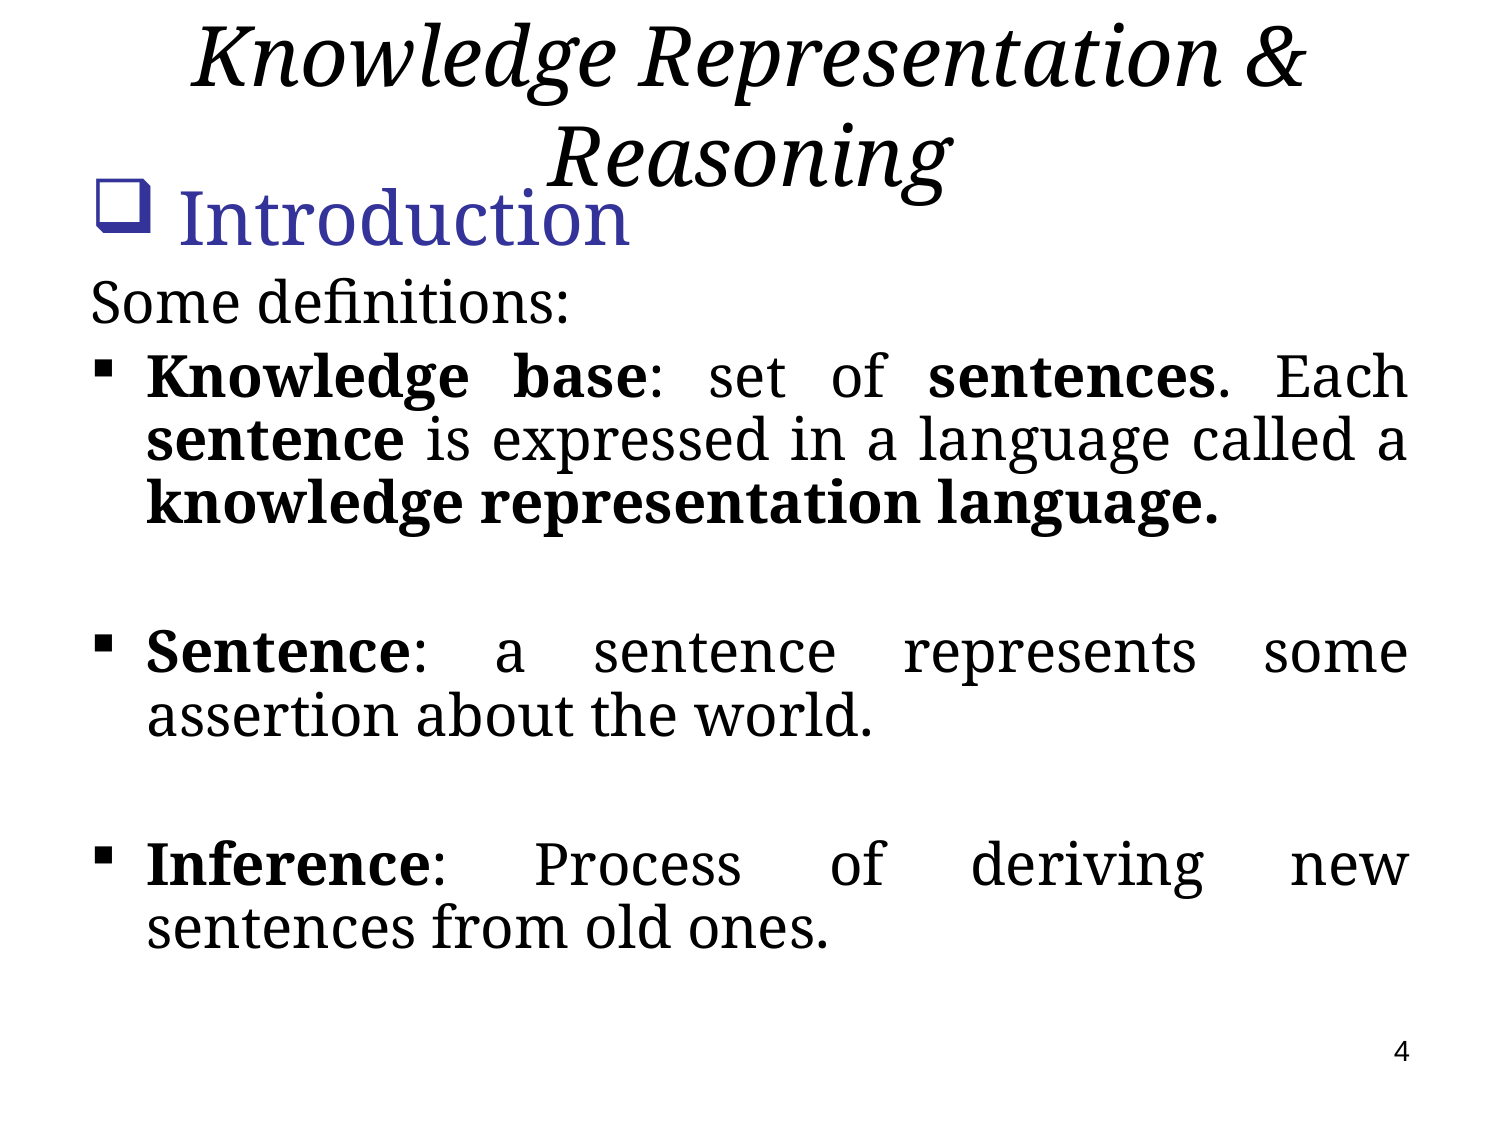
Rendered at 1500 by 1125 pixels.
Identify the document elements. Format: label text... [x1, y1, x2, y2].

title Knowledge Representation & Reasoning [74, 44, 1426, 162]
slide_number 4 [1074, 1024, 1426, 1103]
list Introduction Some definitions: Knowledge base: set of sentences. Each sentence is expressed in a language called a knowledge representation language. Sentence: a sentence represents some assertion about the world. Inference: Process of deriving new sentences from old ones. [74, 172, 1426, 1006]
